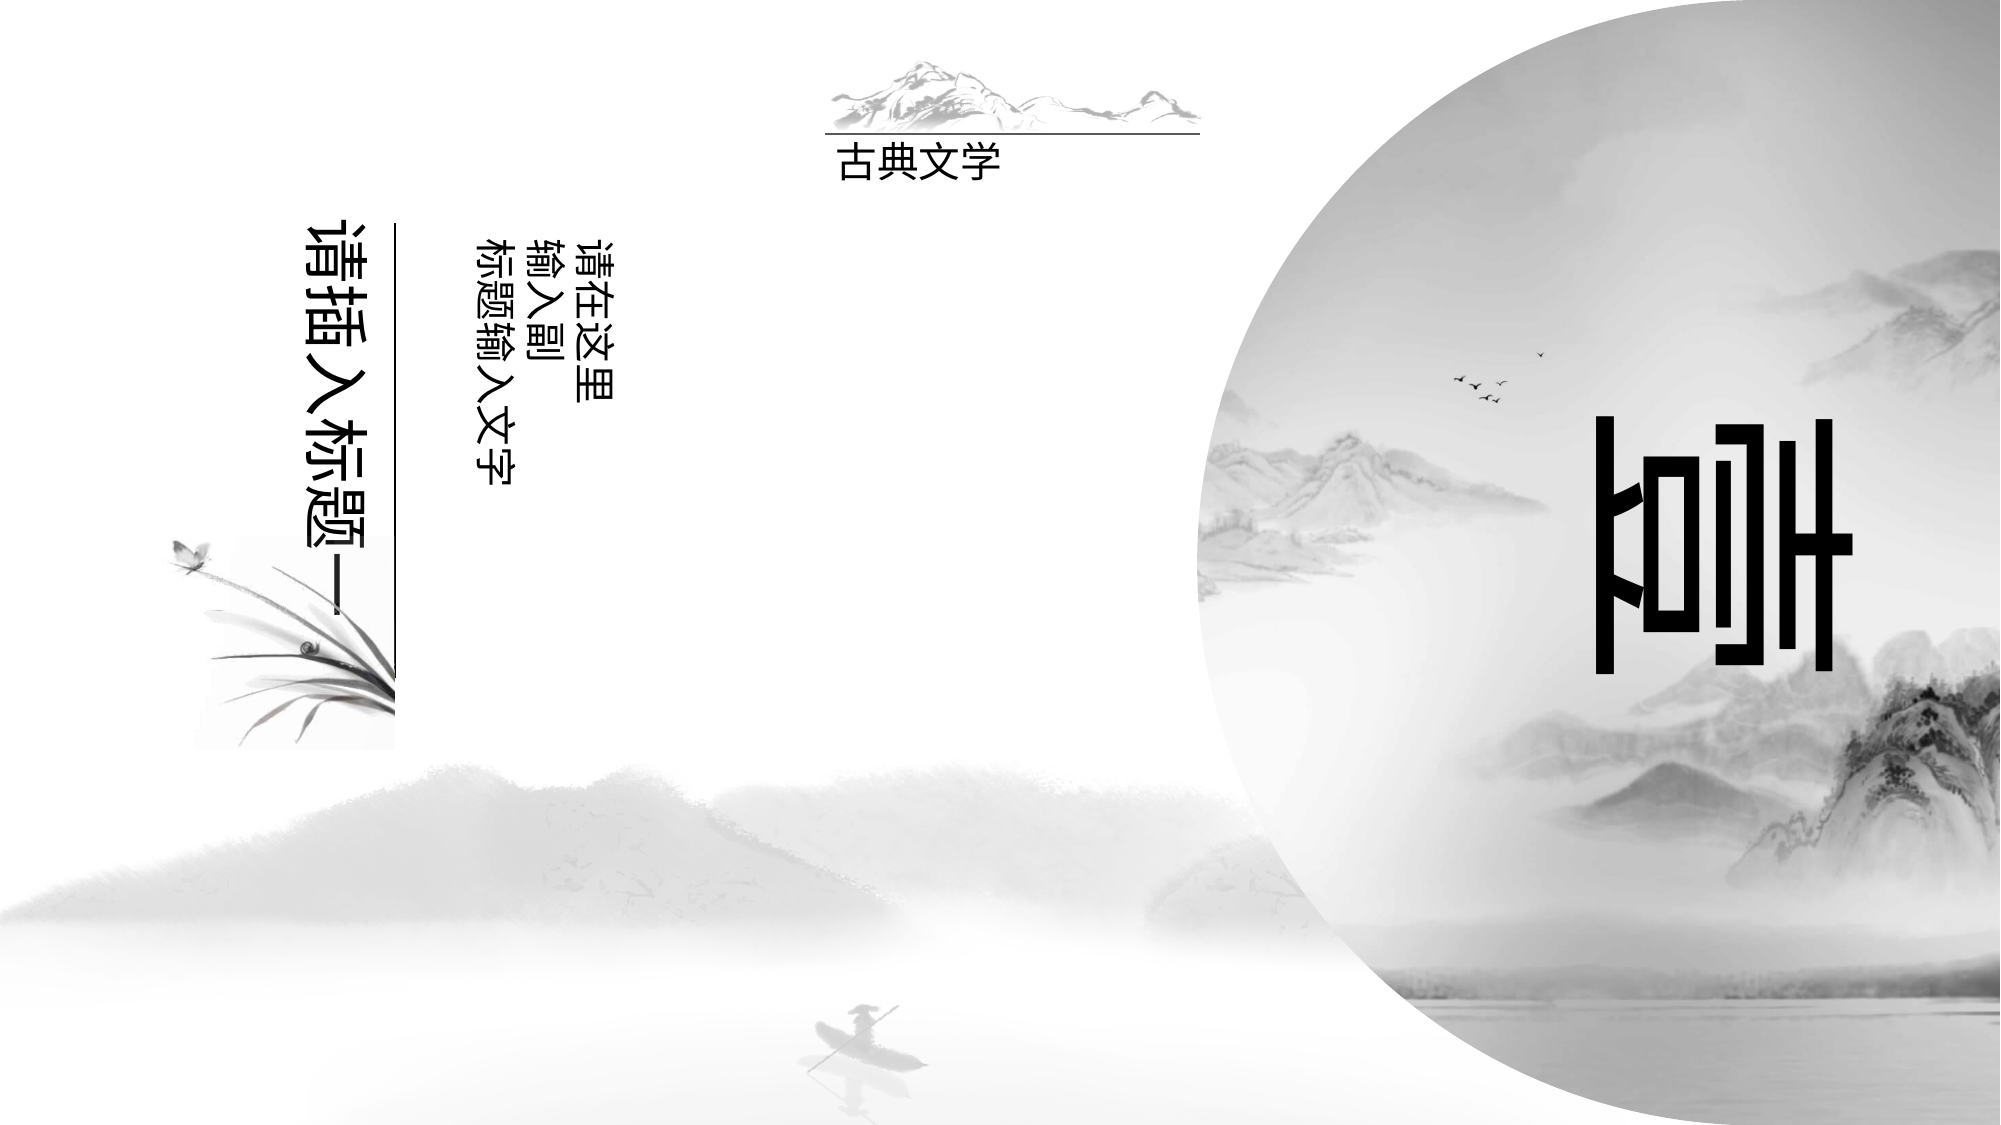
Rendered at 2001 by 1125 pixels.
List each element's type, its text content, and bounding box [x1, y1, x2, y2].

text_box 请在这里 输入副 标题输入文字 [447, 223, 630, 491]
text_box 壹 [1527, 386, 1907, 675]
text_box [1196, 0, 2000, 717]
picture [831, 36, 1222, 150]
picture [0, 536, 2000, 1125]
text_box 请插入标题一 [273, 202, 385, 536]
